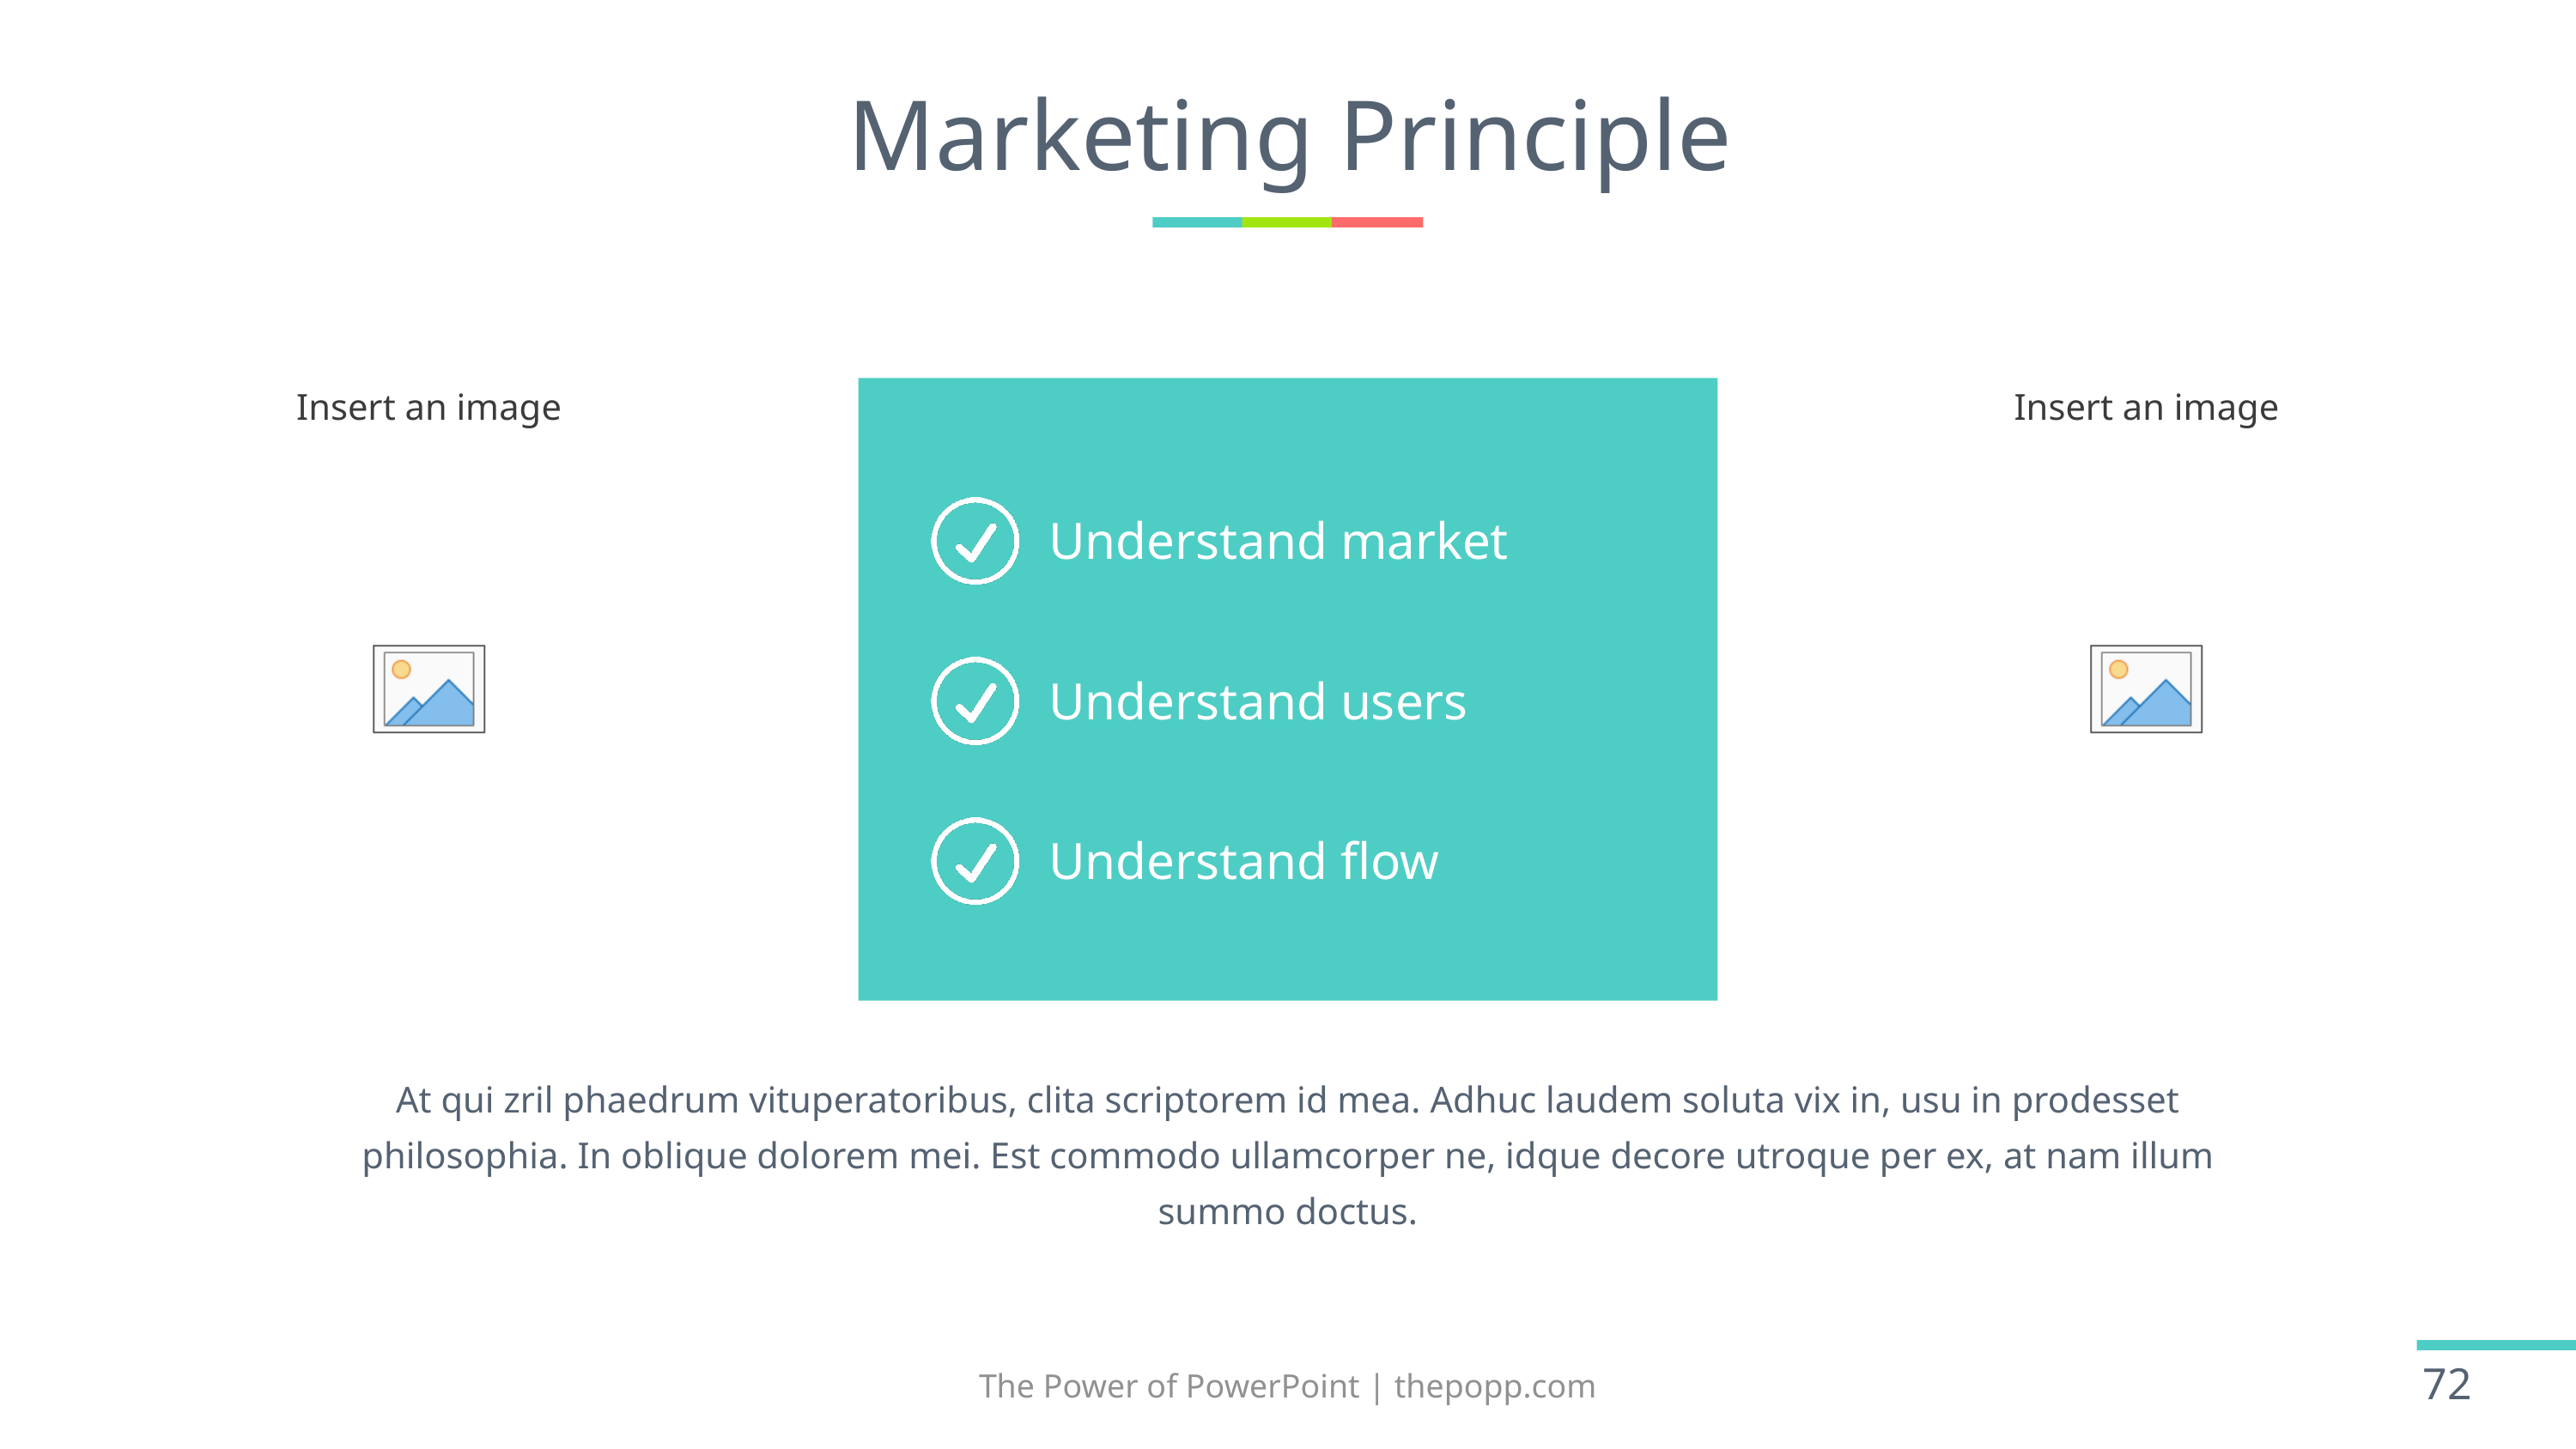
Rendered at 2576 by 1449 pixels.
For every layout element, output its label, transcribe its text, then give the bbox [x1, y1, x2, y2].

list Understand flow [1036, 806, 1643, 912]
list At qui zril phaedrum vituperatoribus, clita scriptorem id mea. Adhuc laudem soluta vix in, usu in prodesset philosophia. In oblique dolorem mei. Est commodo ullamcorper ne, idque decore utroque per ex, at nam illum summo doctus. [337, 1026, 2239, 1270]
list Understand users [1036, 646, 1643, 753]
picture [1717, 378, 2576, 1001]
picture [931, 657, 1019, 745]
footer The Power of PowerPoint | thepopp.com [853, 1349, 1723, 1427]
picture [931, 817, 1019, 905]
picture [0, 378, 859, 1001]
picture [931, 497, 1019, 585]
title Marketing Principle [69, 49, 2512, 230]
list Understand market [1036, 487, 1643, 592]
slide_number 72 [2409, 1351, 2576, 1421]
